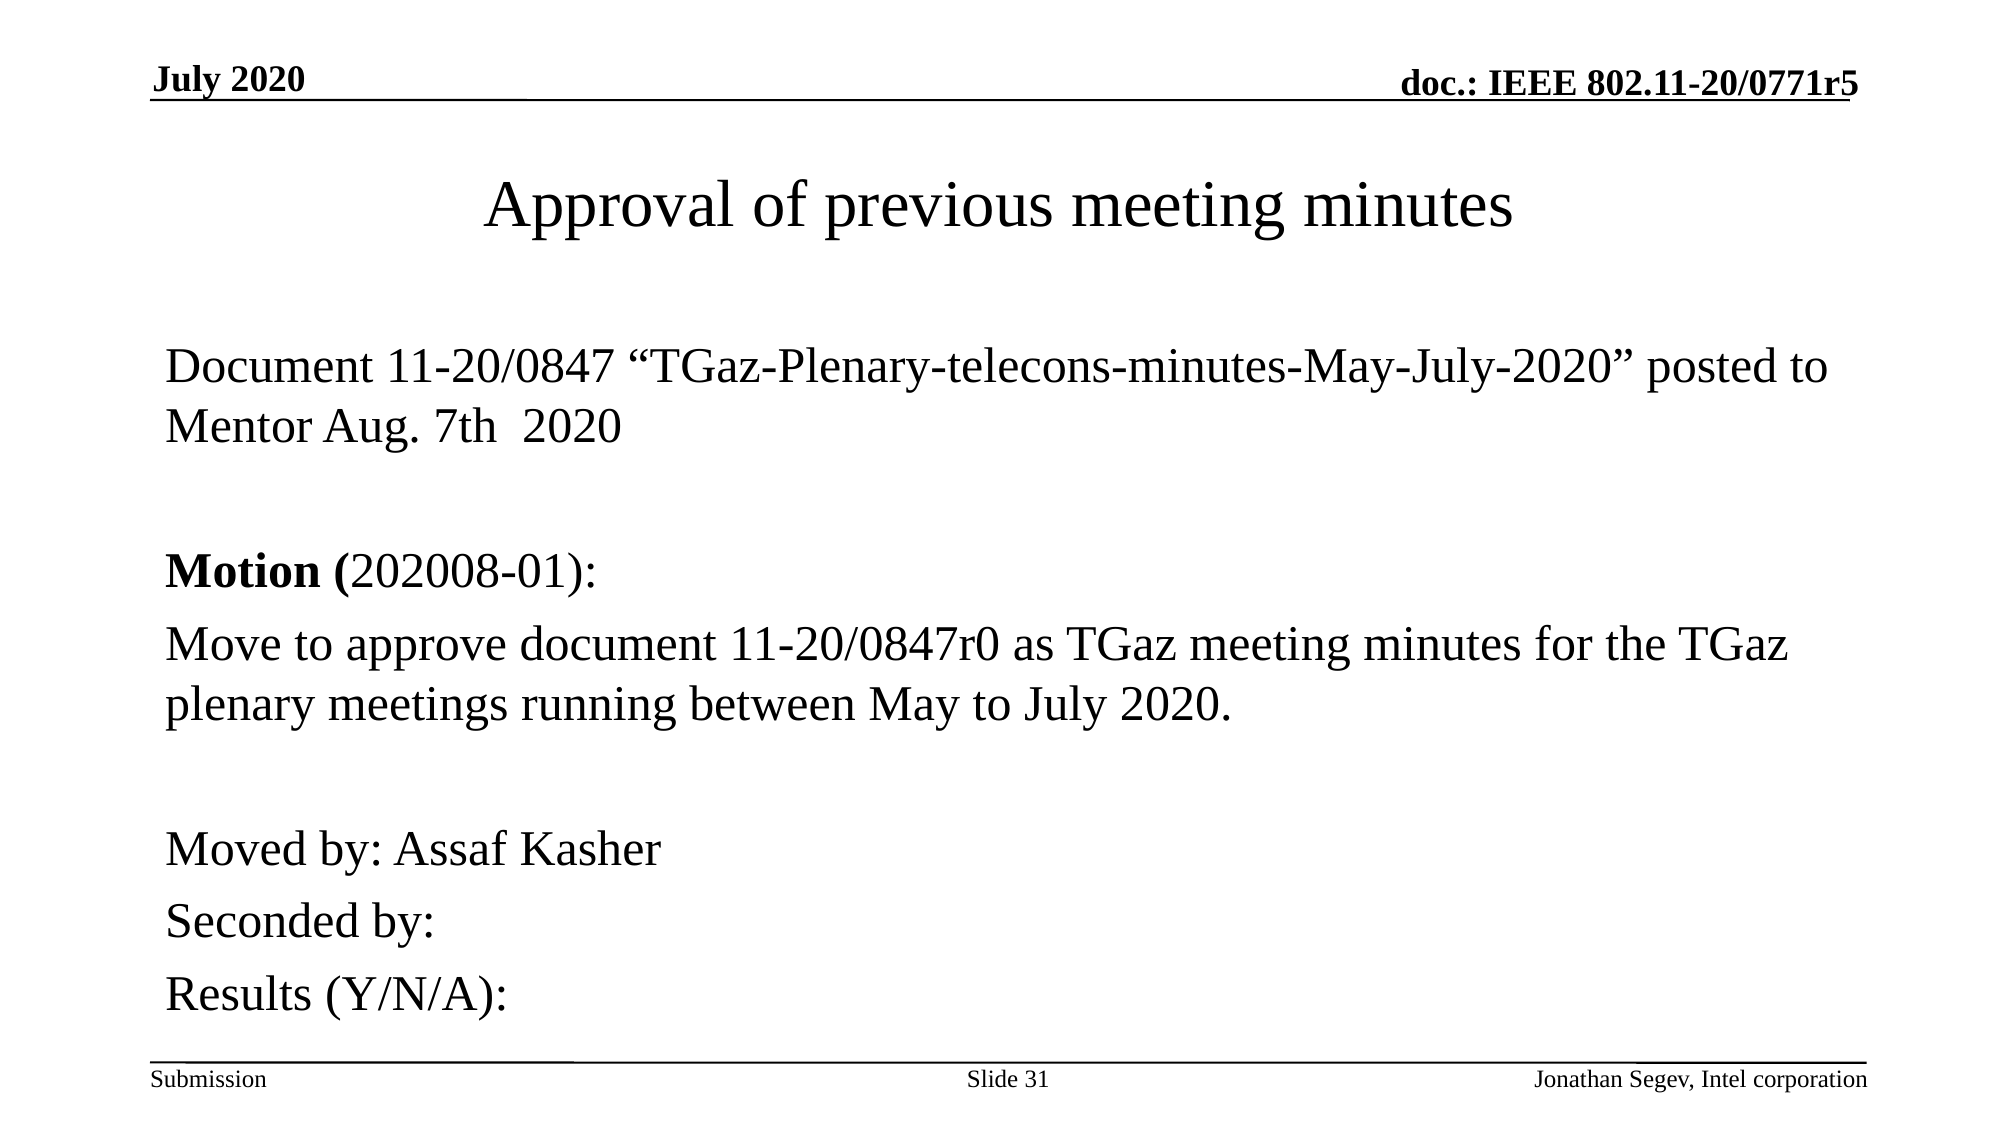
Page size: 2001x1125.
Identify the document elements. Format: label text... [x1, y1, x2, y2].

list Document 11-20/0847 “TGaz-Plenary-telecons-minutes-May-July-2020” posted to Mentor Aug. 7th 2020 Motion (202008-01): Move to approve document 11-20/0847r0 as TGaz meeting minutes for the TGaz plenary meetings running between May to July 2020. Moved by: Assaf Kasher Seconded by: Results (Y/N/A): [149, 324, 1850, 1000]
footer Jonathan Segev, Intel corporation [1171, 1061, 1869, 1093]
title Approval of previous meeting minutes [149, 112, 1850, 288]
slide_number Slide 31 [950, 1061, 1067, 1123]
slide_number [152, 54, 563, 100]
